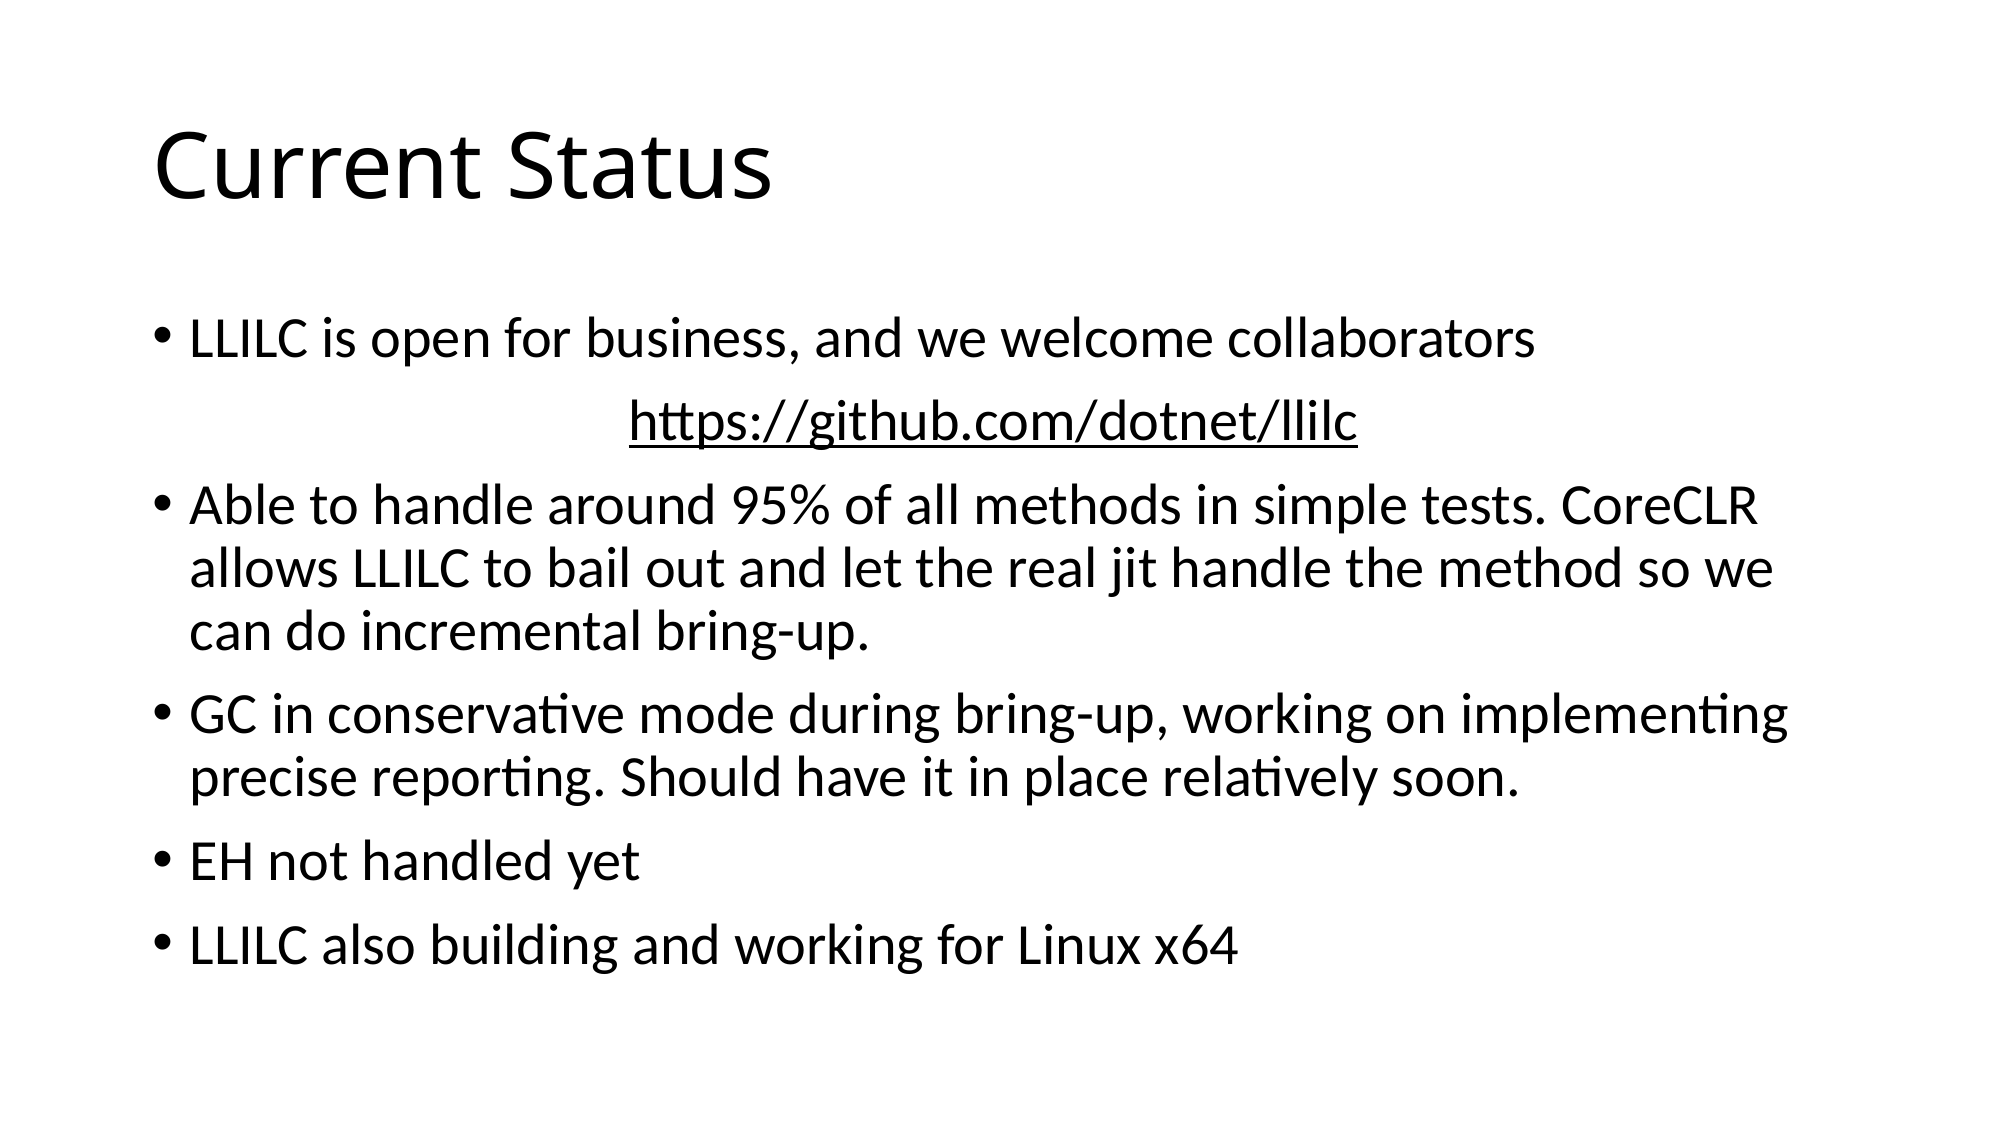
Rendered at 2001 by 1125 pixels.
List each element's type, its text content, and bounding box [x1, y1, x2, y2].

title Current Status [137, 59, 1863, 278]
list LLILC is open for business, and we welcome collaborators https://github.com/dotnet/llilc Able to handle around 95% of all methods in simple tests. CoreCLR allows LLILC to bail out and let the real jit handle the method so we can do incremental bring-up. GC in conservative mode during bring-up, working on implementing precise reporting. Should have it in place relatively soon. EH not handled yet LLILC also building and working for Linux x64 [137, 299, 1863, 1014]
